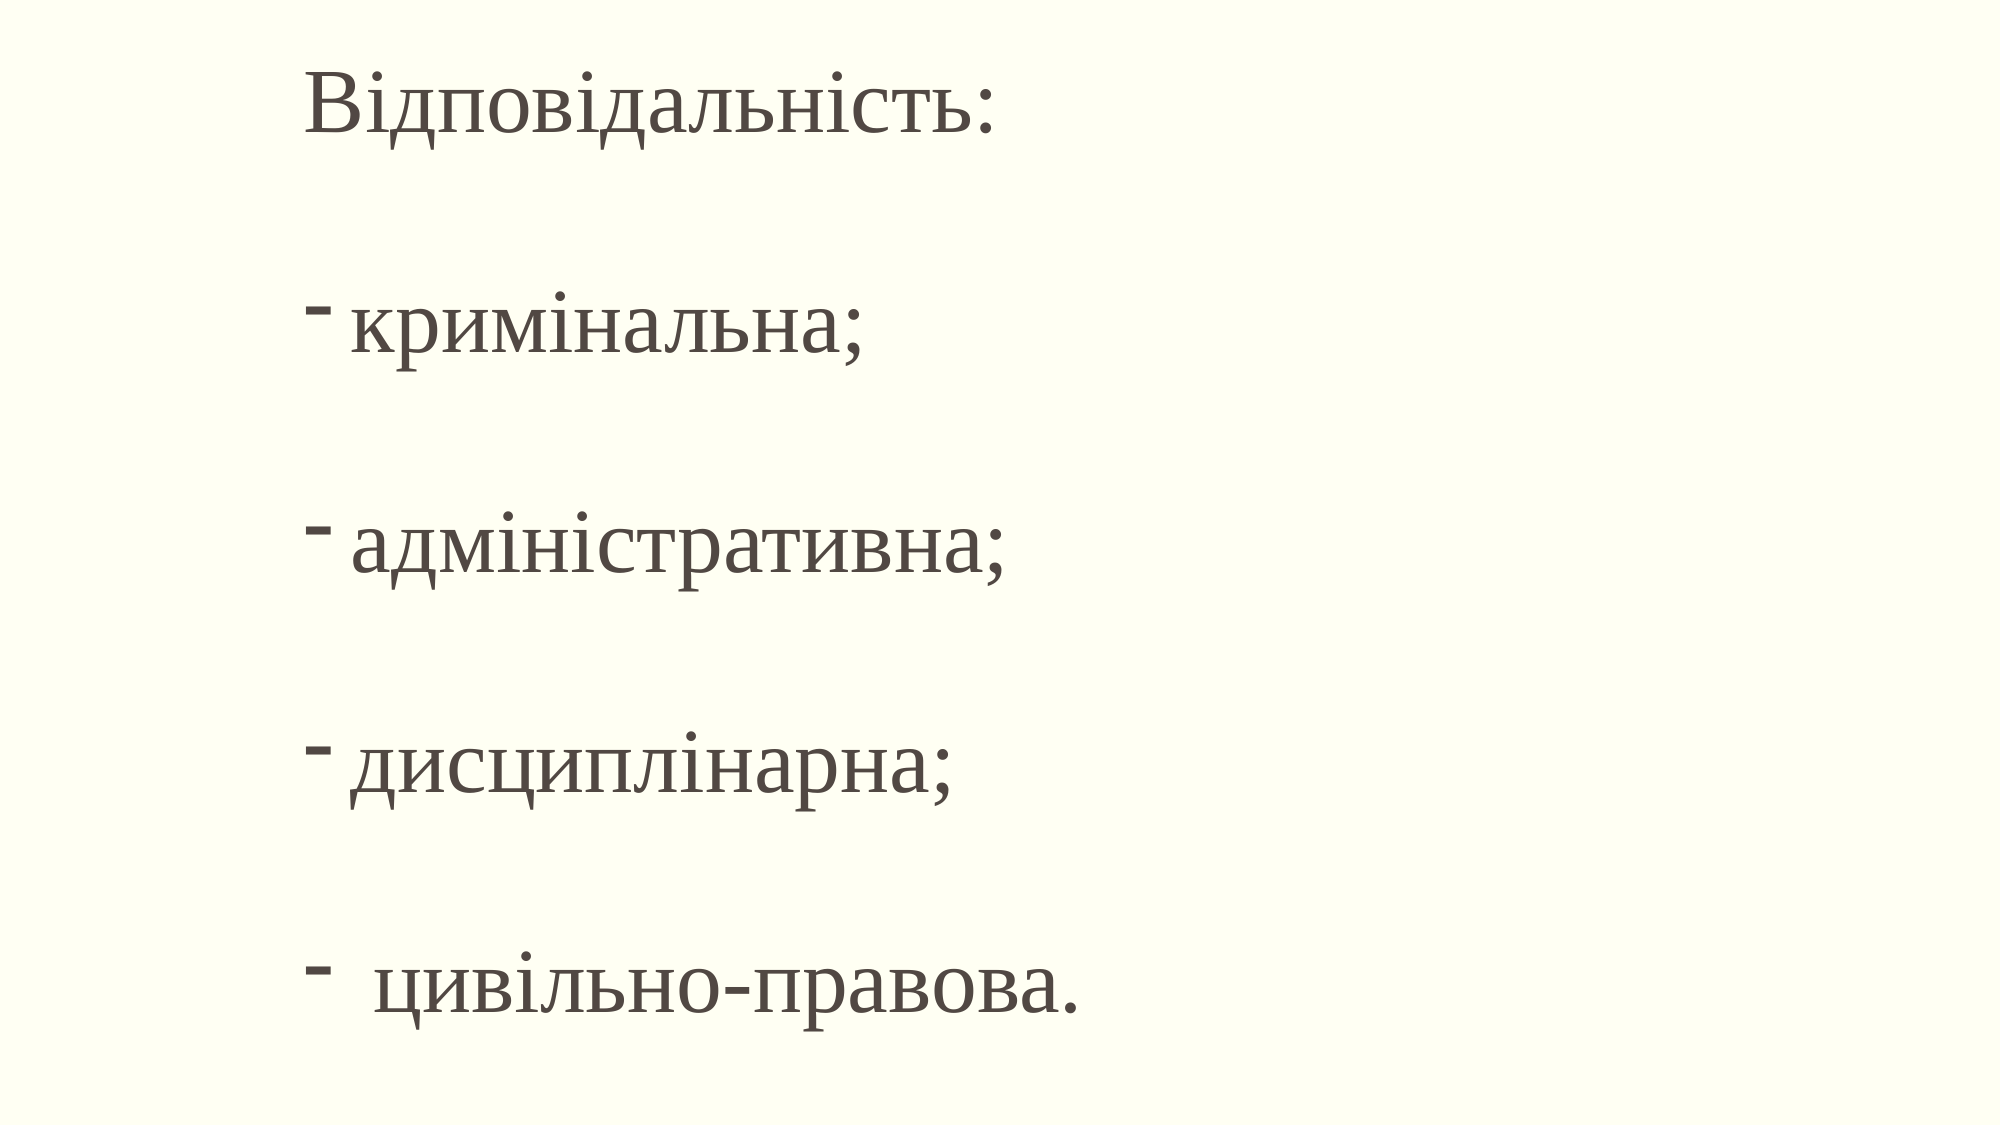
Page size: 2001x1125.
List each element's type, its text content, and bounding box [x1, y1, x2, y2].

text_box Відповідальність: кримінальна; адміністративна; дисциплінарна; цивільно-правова. [289, 33, 1682, 1039]
